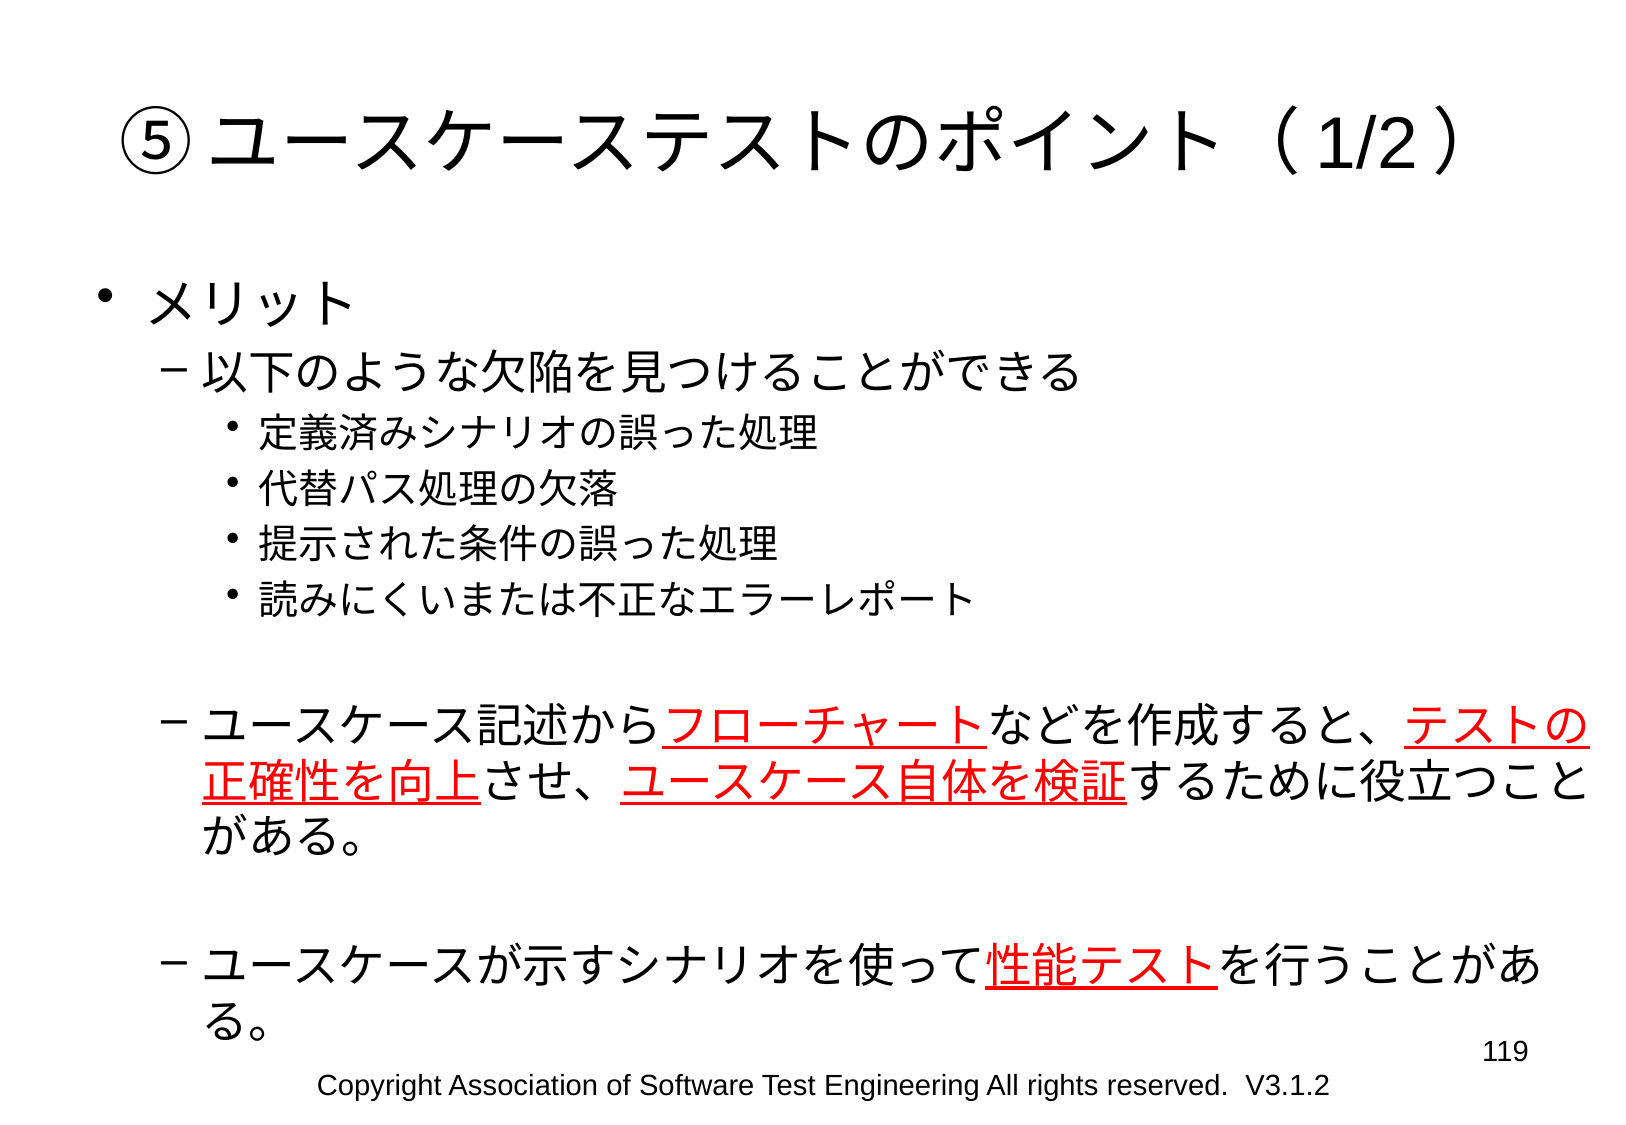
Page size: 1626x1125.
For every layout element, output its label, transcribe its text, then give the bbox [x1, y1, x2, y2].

title ⑤ユースケーステストのポイント（1/2） [80, 44, 1544, 233]
slide_number 119 [1164, 1024, 1544, 1103]
list メリット 以下のような欠陥を見つけることができる 定義済みシナリオの誤った処理 代替パス処理の欠落 提示された条件の誤った処理 読みにくいまたは不正なエラーレポート ユースケース記述からフローチャートなどを作成すると、テストの正確性を向上させ、ユースケース自体を検証するために役立つことがある。 ユースケースが示すシナリオを使って性能テストを行うことがある。 [80, 262, 1625, 1062]
footer Copyright Association of Software Test Engineering All rights reserved. V3.1.2 [233, 1058, 1416, 1103]
